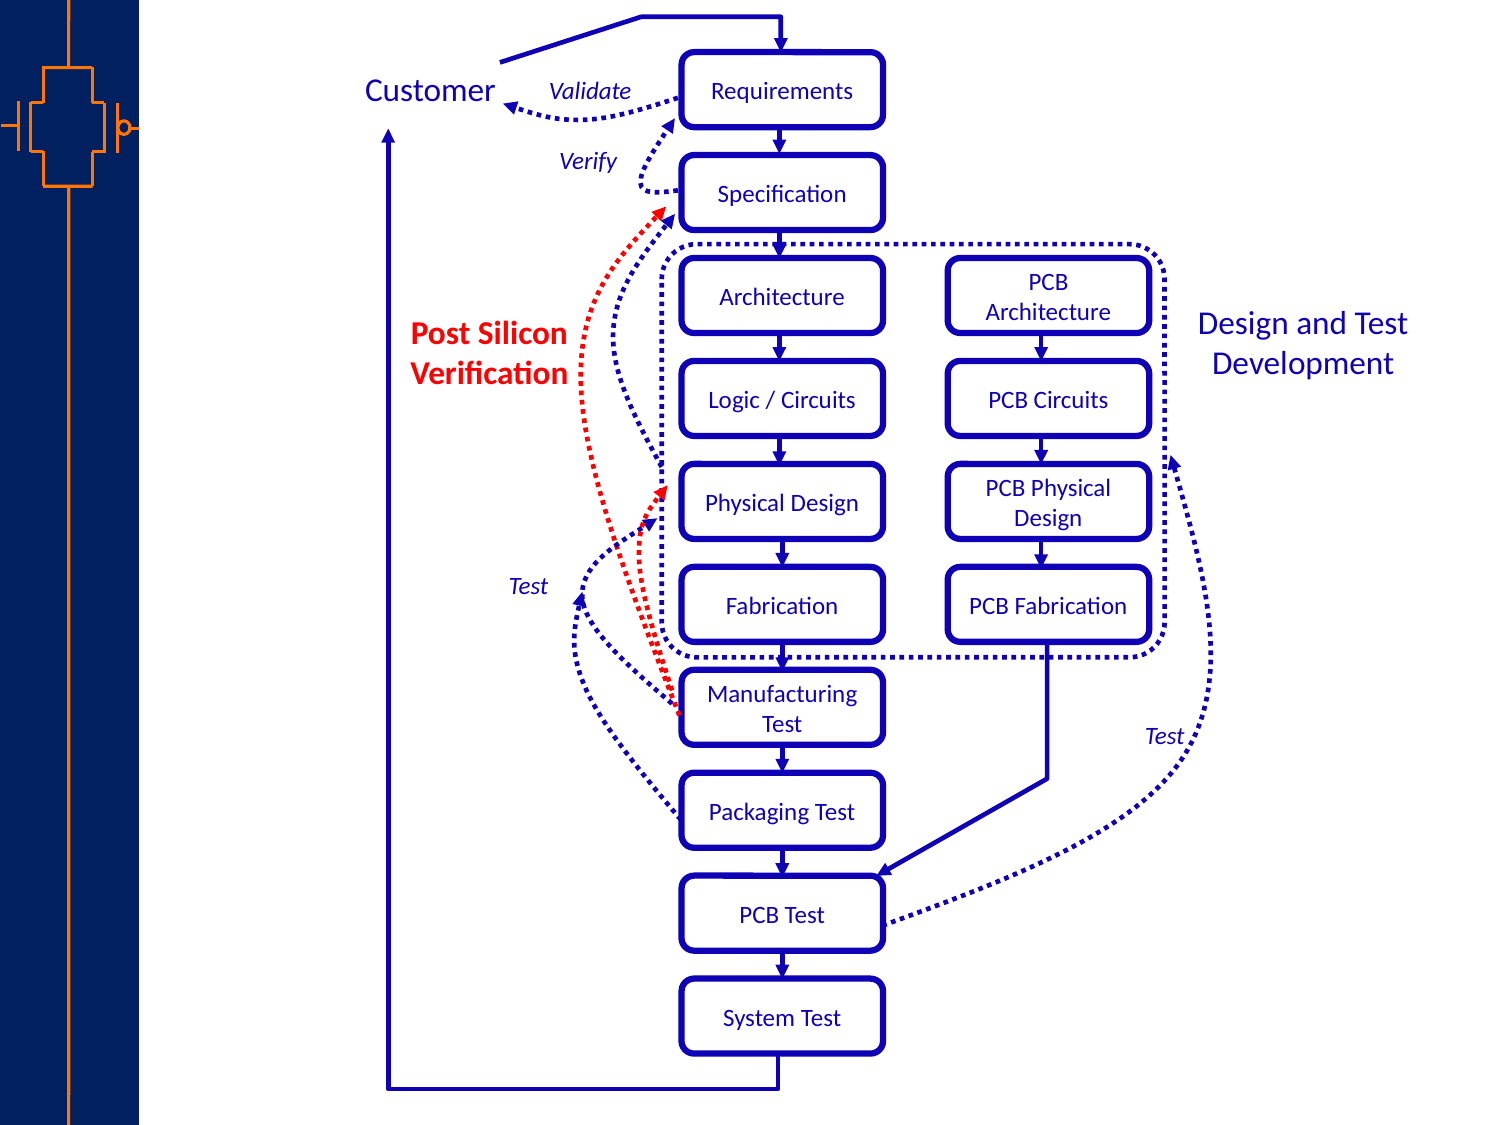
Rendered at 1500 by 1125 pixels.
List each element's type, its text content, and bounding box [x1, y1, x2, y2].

text_box [667, 213, 675, 318]
text_box [776, 744, 789, 773]
text_box Specification [680, 153, 885, 232]
text_box [387, 400, 779, 1090]
text_box [522, 110, 639, 122]
text_box [382, 128, 479, 342]
text_box [776, 950, 789, 979]
text_box Manufacturing Test [680, 668, 885, 747]
text_box Validate [504, 69, 677, 110]
text_box [579, 206, 681, 716]
text_box [776, 658, 789, 672]
text_box [572, 591, 682, 821]
text_box [776, 849, 789, 878]
text_box Post Silicon Verification [353, 341, 583, 400]
text_box Verify [502, 139, 675, 180]
text_box System Test [747, 977, 885, 1055]
text_box PCB Test [703, 874, 885, 952]
text_box Requirements [680, 50, 885, 129]
text_box [881, 455, 1213, 927]
text_box [639, 118, 679, 194]
text_box [670, 242, 1166, 659]
text_box Customer [342, 49, 518, 127]
text_box [637, 485, 674, 691]
text_box [773, 125, 786, 154]
text_box [499, 15, 788, 64]
text_box Design and Test Development [1163, 302, 1444, 380]
text_box Packaging Test [680, 771, 885, 850]
text_box [589, 527, 673, 705]
text_box [876, 658, 1045, 876]
text_box Test [1078, 714, 1251, 755]
text_box Test [442, 564, 615, 605]
